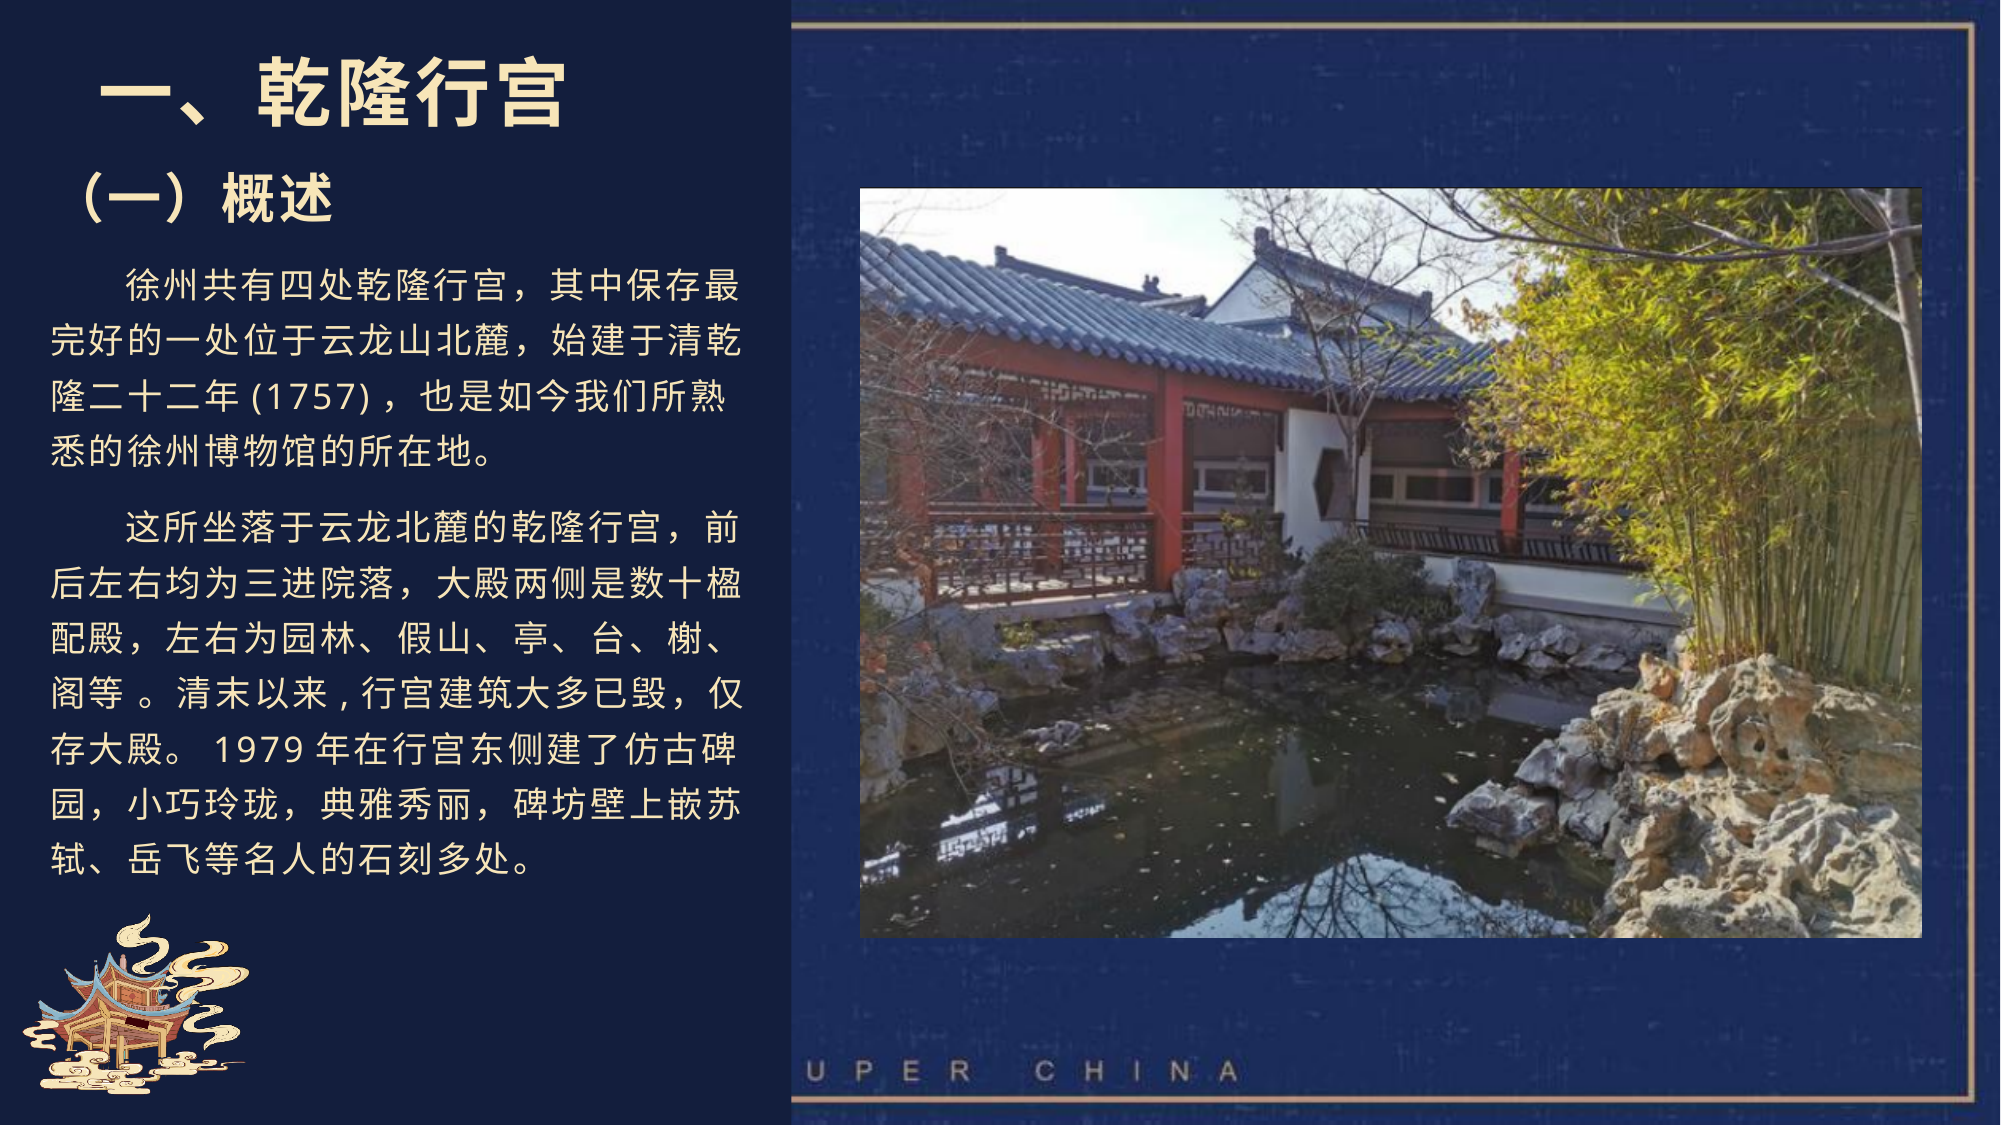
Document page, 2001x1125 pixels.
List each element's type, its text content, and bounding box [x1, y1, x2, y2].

picture [22, 912, 253, 1098]
picture [792, 0, 2001, 1125]
list （一）概述 徐州共有四处乾隆行宫，其中保存最完好的一处位于云龙山北麓，始建于清乾隆二十二年(1757)，也是如今我们所熟悉的徐州博物馆的所在地。 这所坐落于云龙北麓的乾隆行宫，前后左右均为三进院落，大殿两侧是数十楹配殿，左右为园林、假山、亭、台、榭、阁等 。清末以来,行宫建筑大多已毁，仅存大殿。1979年在行宫东侧建了仿古碑园，小巧玲珑，典雅秀丽，碑坊壁上嵌苏轼、岳飞等名人的石刻多处。 [33, 144, 781, 1031]
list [860, 187, 1922, 938]
title 一、乾隆行宫 [82, 18, 732, 144]
